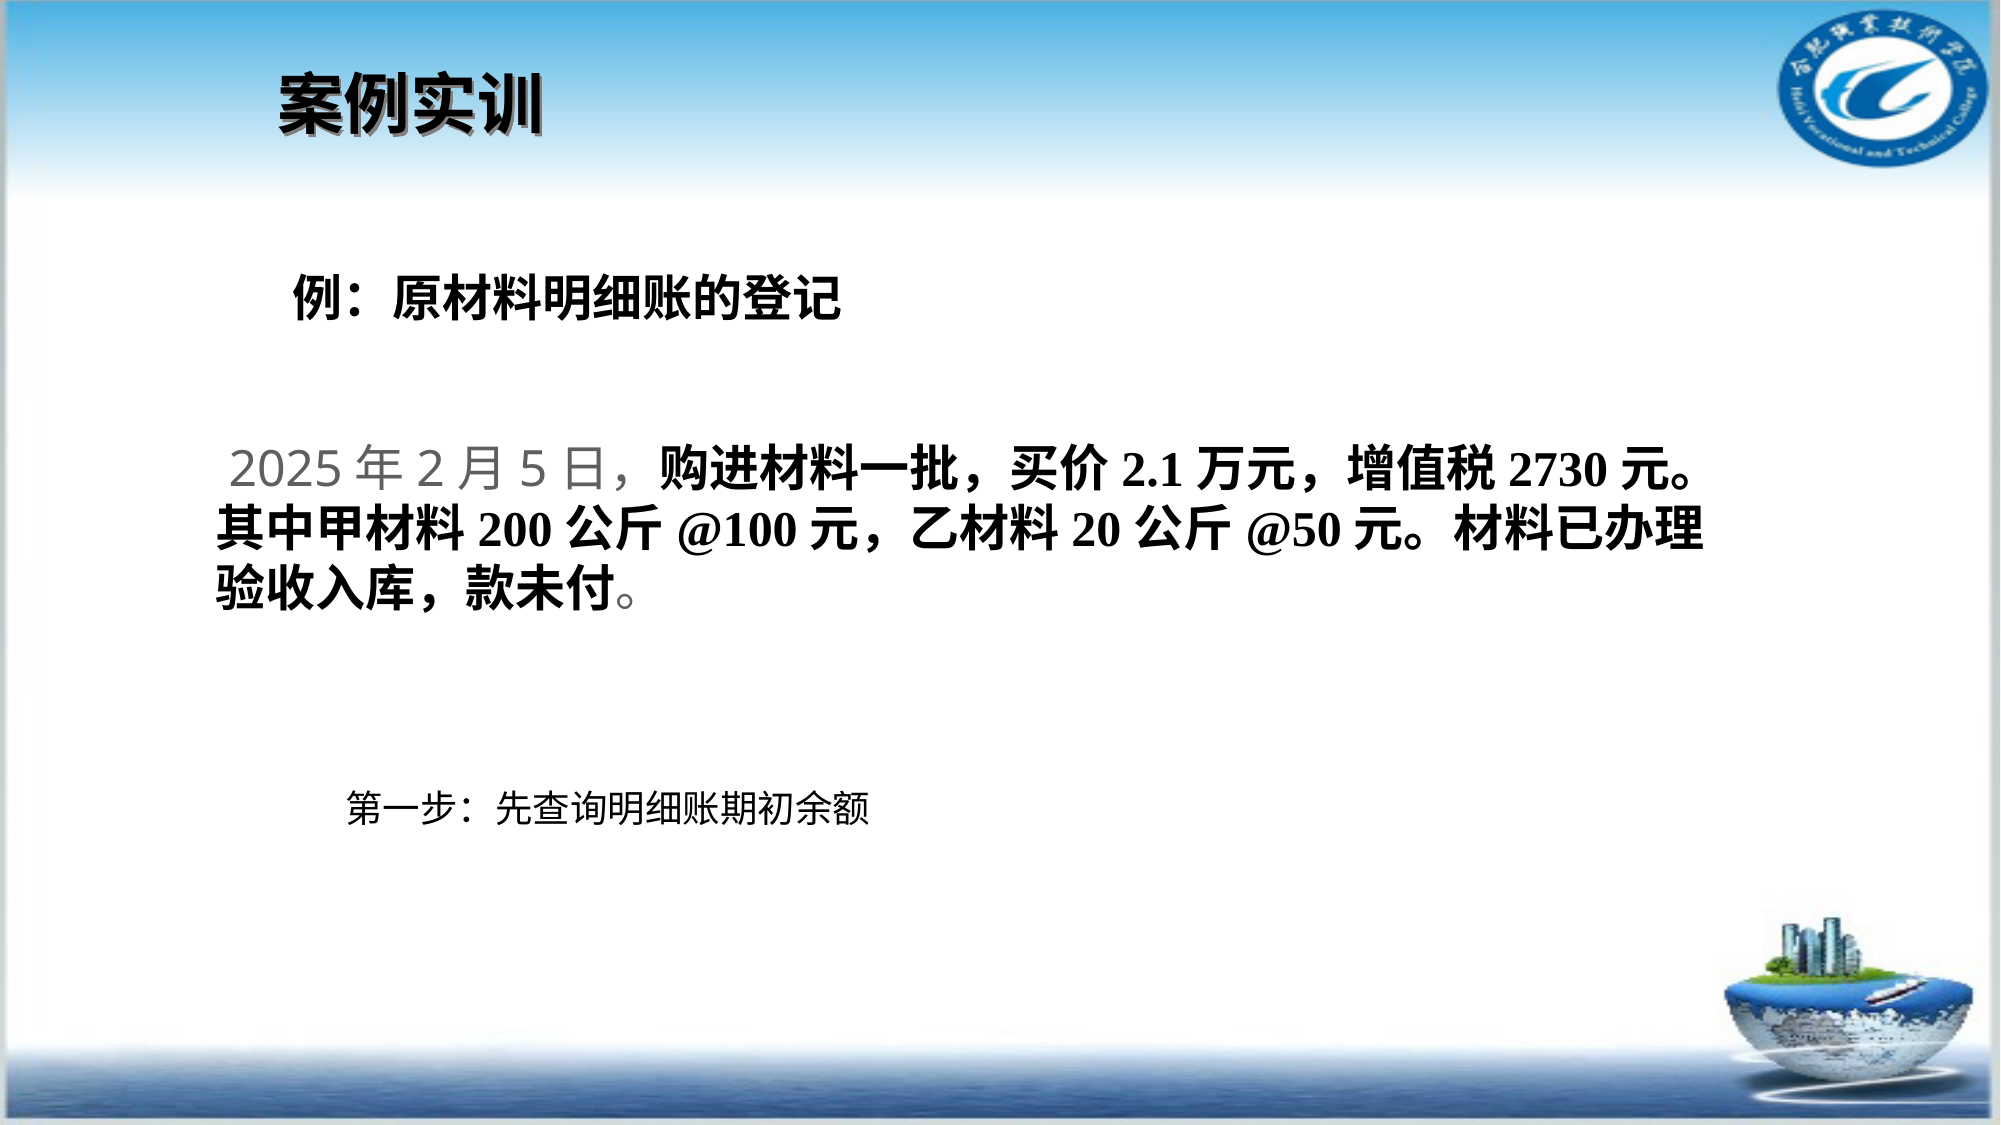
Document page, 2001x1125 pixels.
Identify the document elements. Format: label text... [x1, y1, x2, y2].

text_box 2025年2月5日，购进材料一批，买价2.1万元，增值税2730元。 其中甲材料200公斤@100元，乙材料20公斤@50元。材料已办理验收入库，款未付。 [200, 429, 1747, 624]
picture [0, 0, 2001, 1125]
text_box 例：原材料明细账的登记 [277, 259, 869, 394]
title 案例实训 [144, 0, 677, 150]
text_box 第一步：先查询明细账期初余额 [330, 777, 1076, 837]
